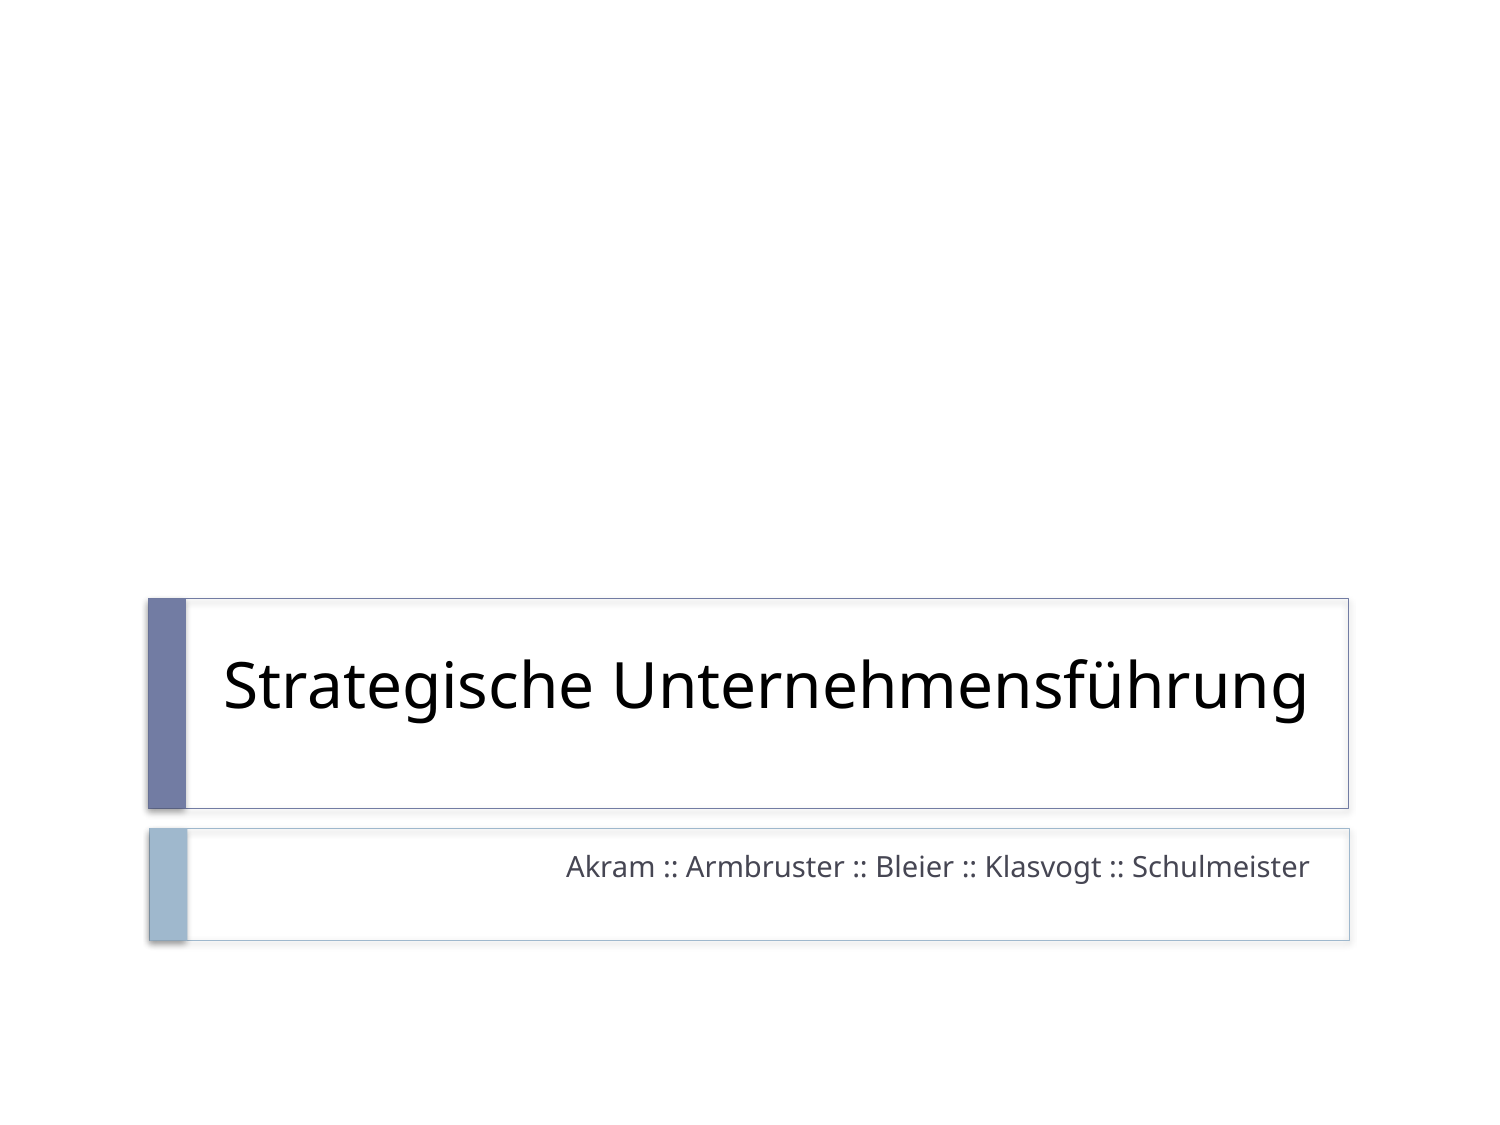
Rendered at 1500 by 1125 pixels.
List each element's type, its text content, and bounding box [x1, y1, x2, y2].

subtitle Akram :: Armbruster :: Bleier :: Klasvogt :: Schulmeister [200, 840, 1325, 929]
title Strategische Unternehmensführung [200, 637, 1325, 800]
